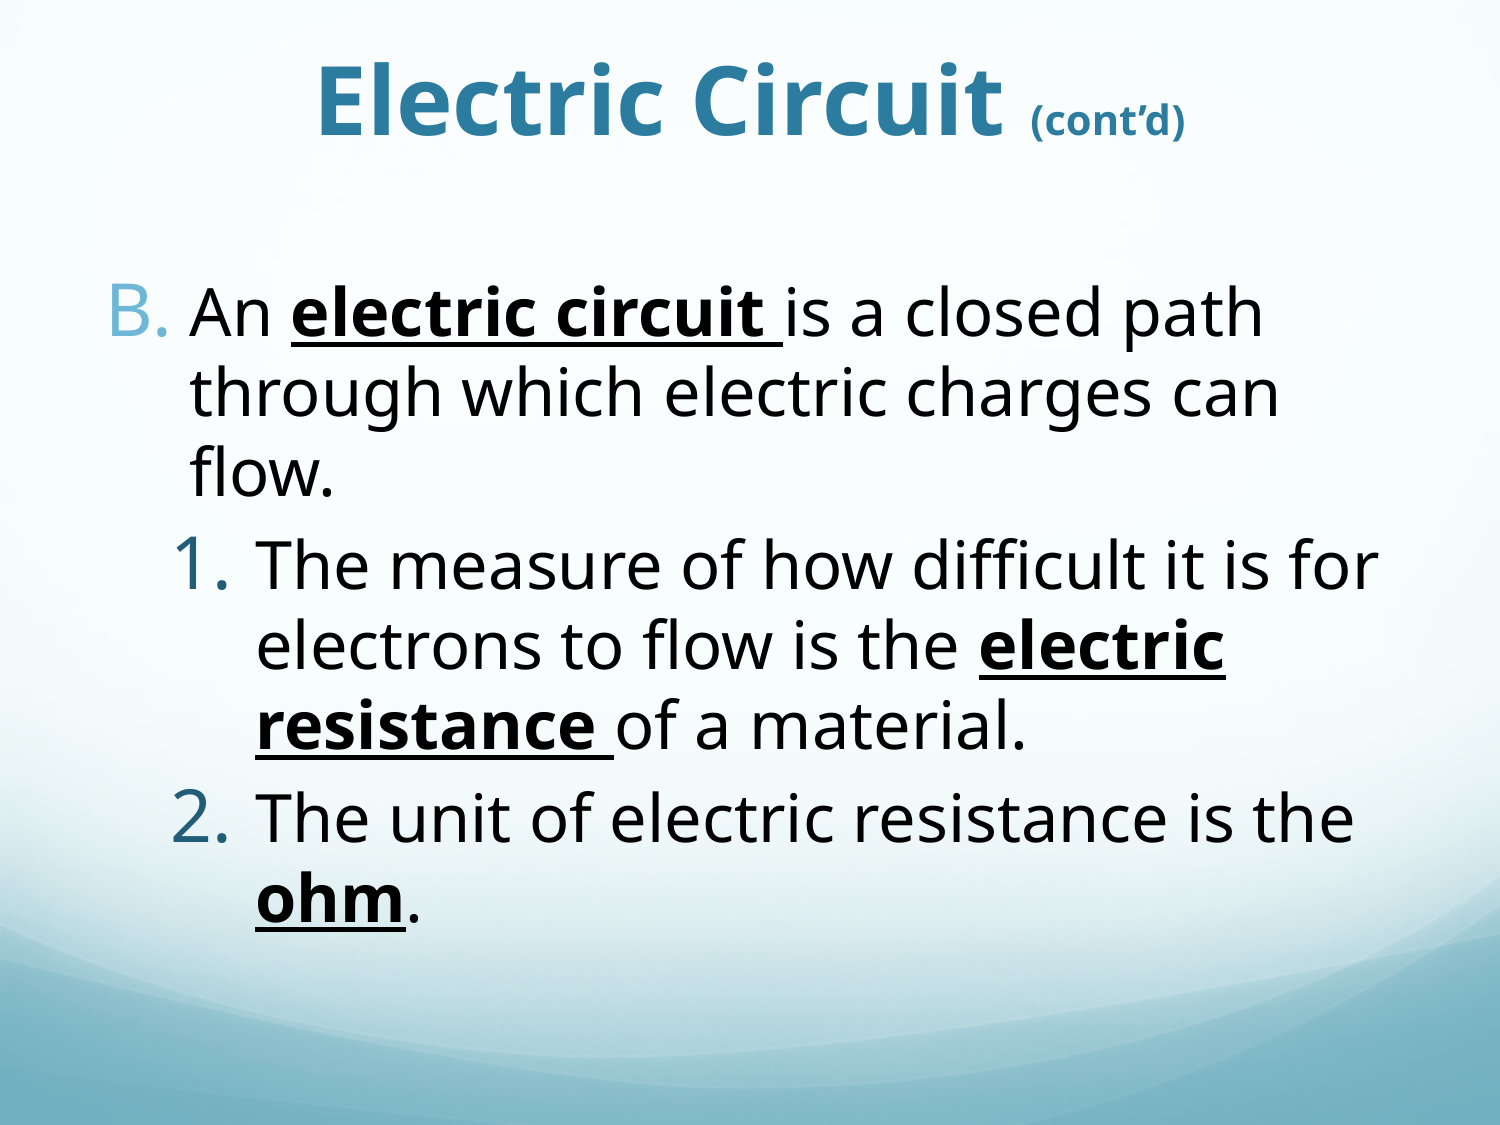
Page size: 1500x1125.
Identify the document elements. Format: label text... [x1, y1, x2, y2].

list An electric circuit is a closed path through which electric charges can flow. The measure of how difficult it is for electrons to flow is the electric resistance of a material. The unit of electric resistance is the ohm. [90, 262, 1410, 975]
title Electric Circuit (cont’d) [90, 17, 1410, 163]
